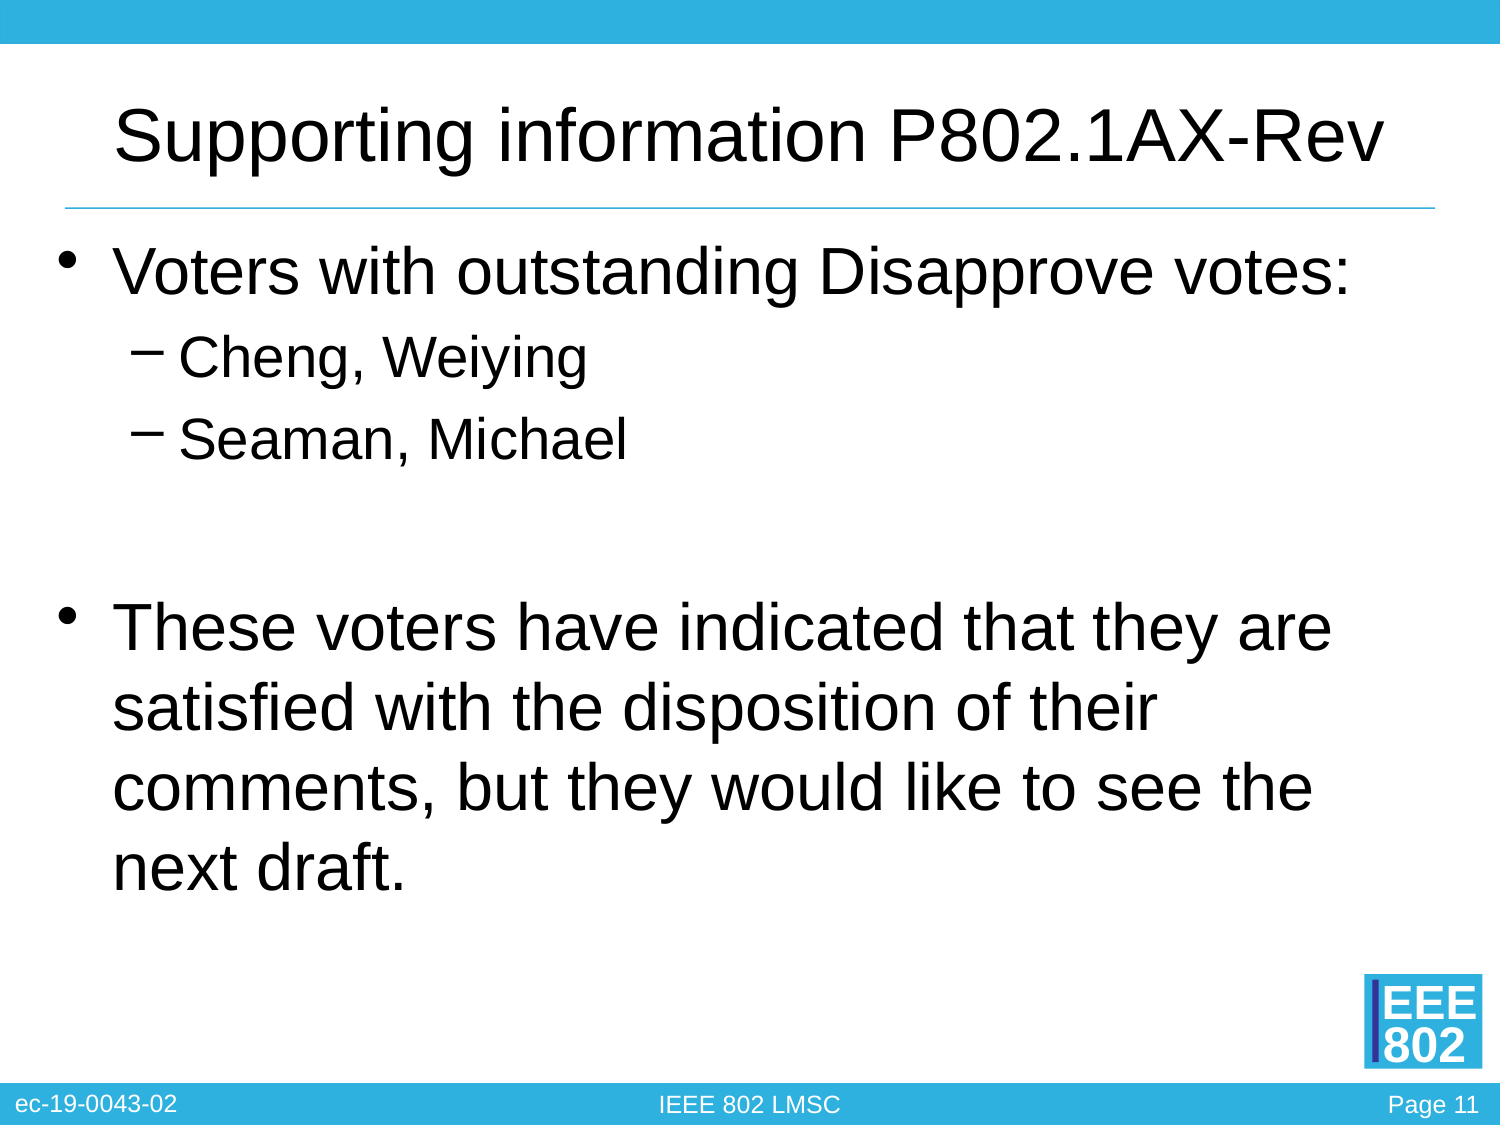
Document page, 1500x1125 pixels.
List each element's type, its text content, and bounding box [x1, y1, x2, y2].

list Voters with outstanding Disapprove votes: Cheng, Weiying Seaman, Michael These voters have indicated that they are satisfied with the disposition of their comments, but they would like to see the next draft. [41, 220, 1392, 963]
title Supporting information P802.1AX-Rev [75, 66, 1425, 197]
